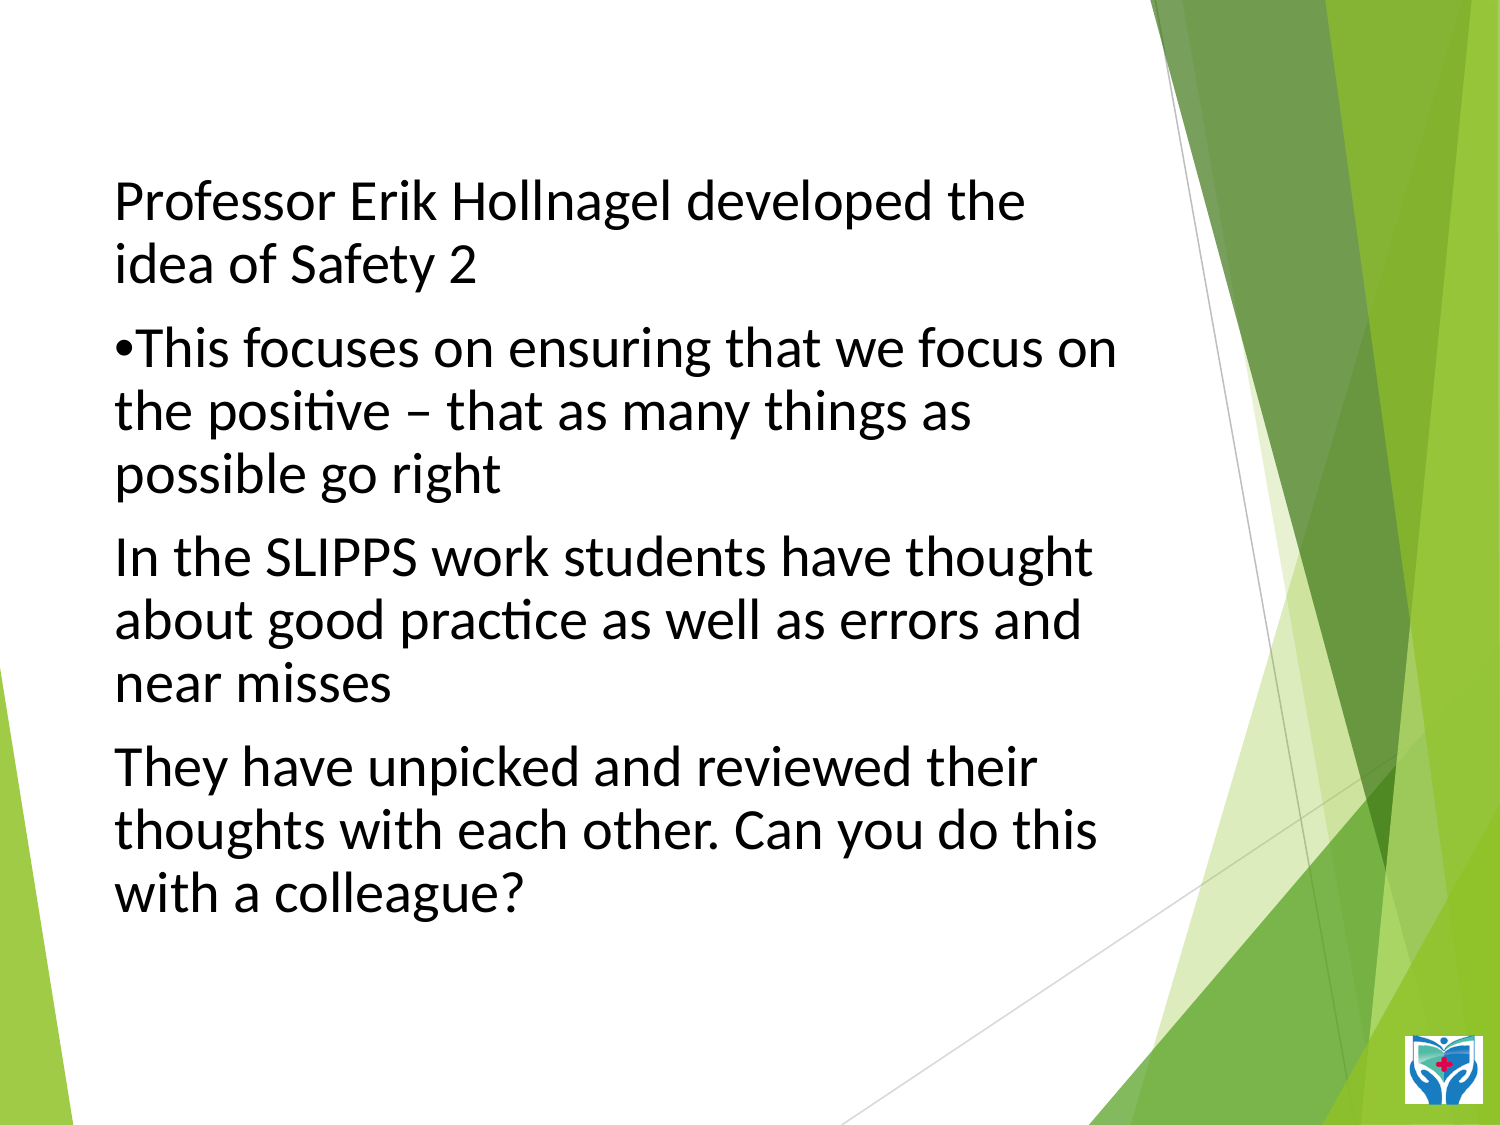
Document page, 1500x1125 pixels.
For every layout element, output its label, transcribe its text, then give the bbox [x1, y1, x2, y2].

list Professor Erik Hollnagel developed the idea of Safety 2 •This focuses on ensuring that we focus on the positive – that as many things as possible go right In the SLIPPS work students have thought about good practice as well as errors and near misses They have unpicked and reviewed their thoughts with each other. Can you do this with a colleague? [99, 162, 1142, 992]
picture [1404, 1035, 1483, 1105]
